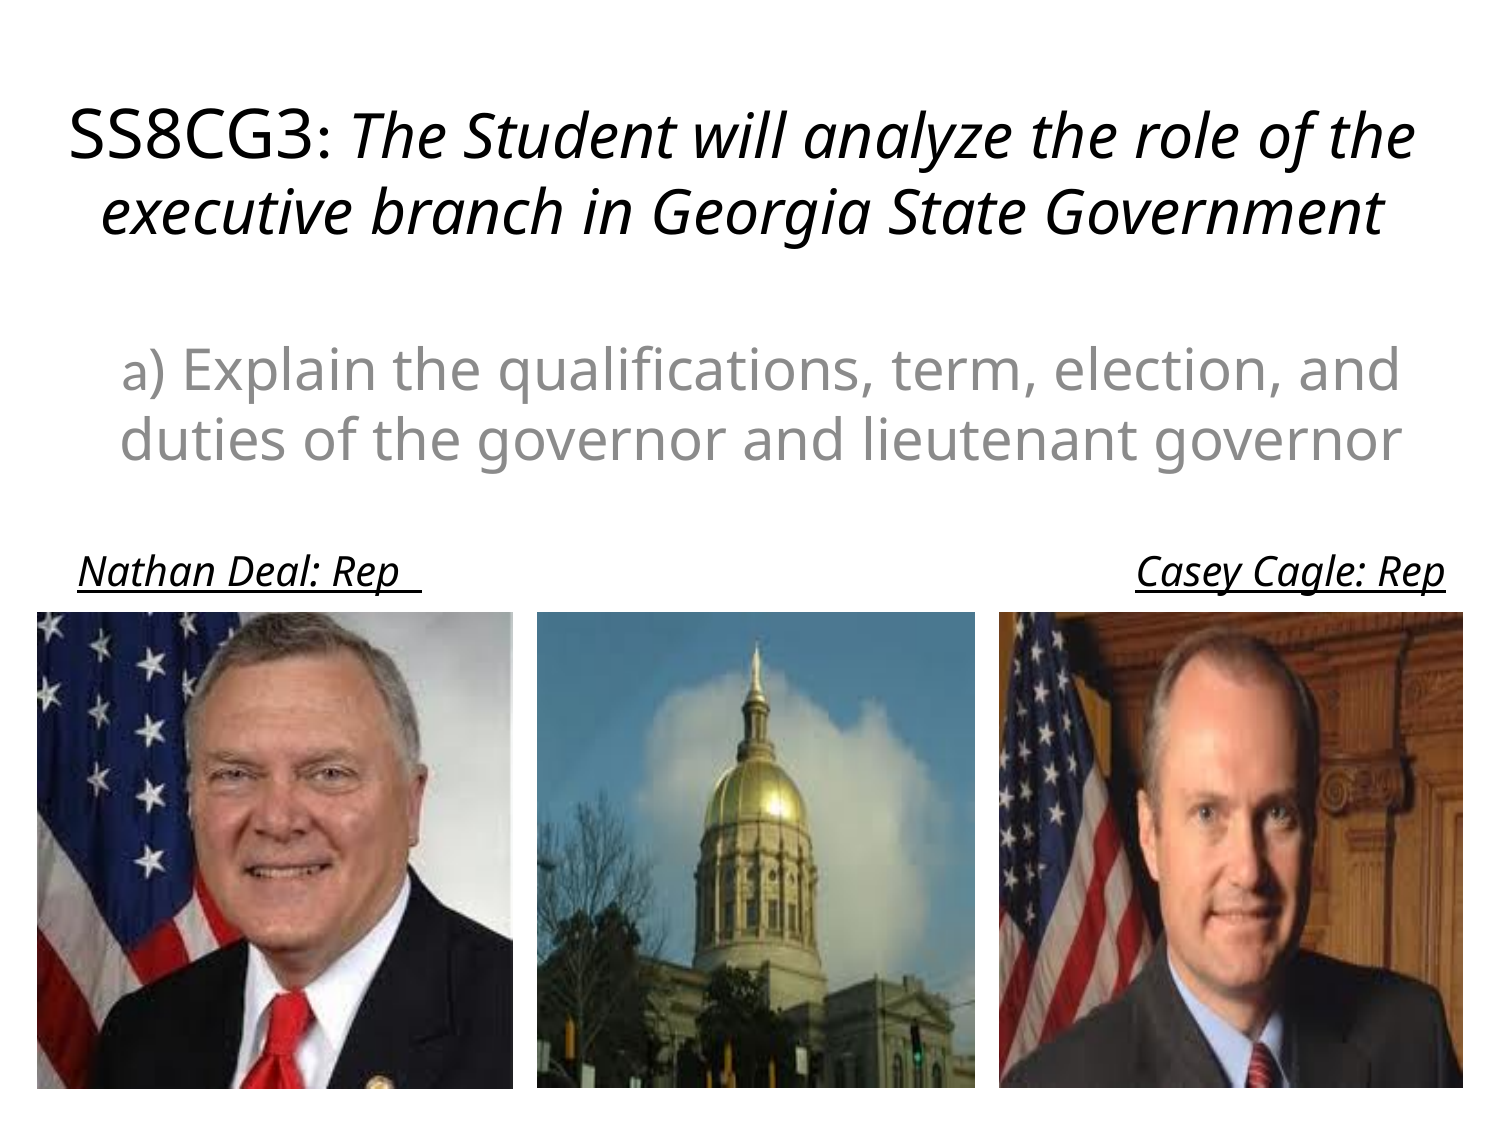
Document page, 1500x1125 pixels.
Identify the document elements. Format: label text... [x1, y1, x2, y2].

subtitle a) Explain the qualifications, term, election, and duties of the governor and lieutenant governor [99, 324, 1425, 525]
text_box Nathan Deal: Rep [62, 537, 525, 603]
text_box Casey Cagle: Rep [1120, 537, 1462, 603]
picture [537, 612, 976, 1088]
title SS8CG3: The Student will analyze the role of the executive branch in Georgia State Government [50, 50, 1438, 288]
picture [37, 612, 513, 1090]
picture [999, 612, 1463, 1088]
